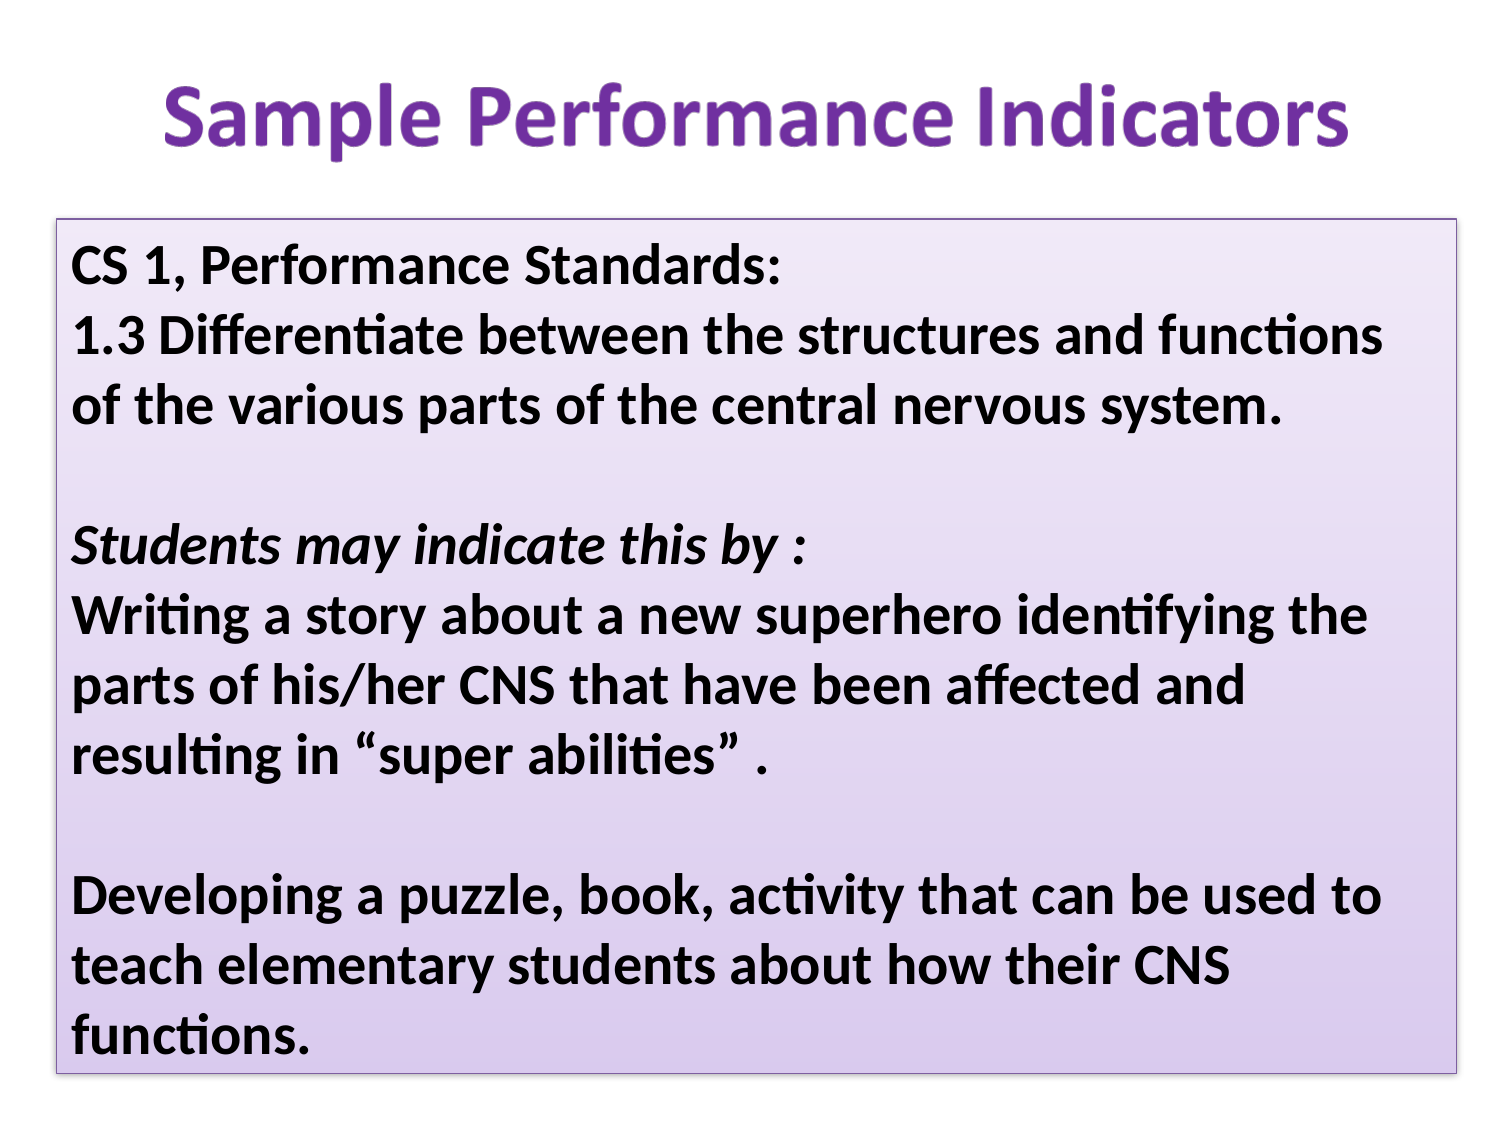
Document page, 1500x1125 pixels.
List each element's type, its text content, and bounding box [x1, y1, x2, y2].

picture [107, 32, 1406, 226]
text_box CS 1, Performance Standards: 1.3 Differentiate between the structures and functions of the various parts of the central nervous system. Students may indicate this by : Writing a story about a new superhero identifying the parts of his/her CNS that have been affected and resulting in “super abilities” . Developing a puzzle, book, activity that can be used to teach elementary students about how their CNS functions. [56, 218, 1457, 1074]
